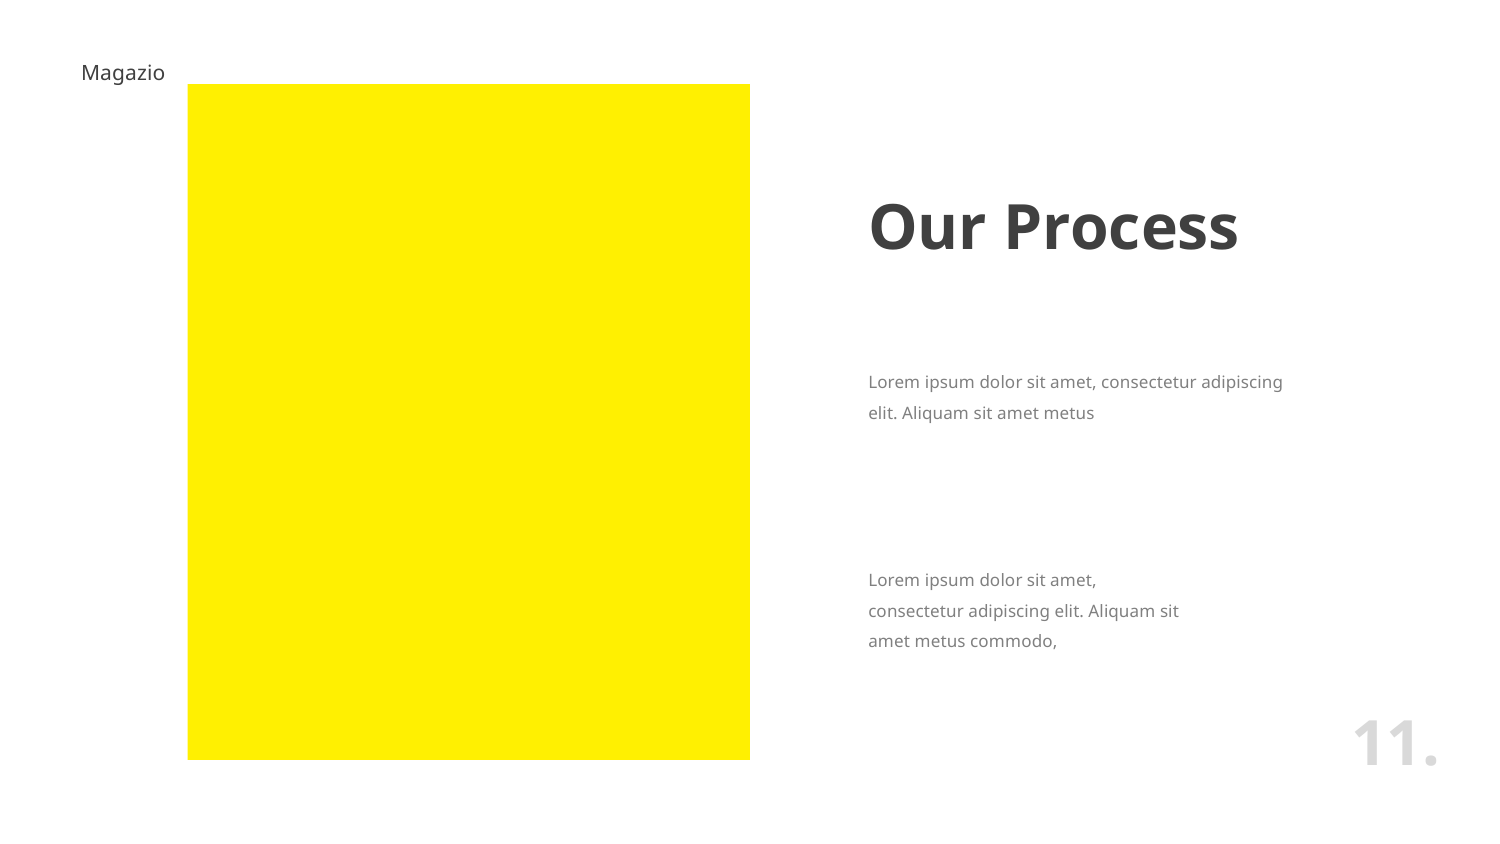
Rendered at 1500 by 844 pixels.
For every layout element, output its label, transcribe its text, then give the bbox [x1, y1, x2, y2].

text_box Lorem ipsum dolor sit amet, consectetur adipiscing elit. Aliquam sit amet metus commodo, [853, 551, 1200, 659]
text_box Magazio [66, 52, 257, 93]
picture [187, 84, 750, 760]
text_box Our Process [853, 179, 1365, 269]
text_box 11. [1336, 695, 1500, 786]
text_box Lorem ipsum dolor sit amet, consectetur adipiscing elit. Aliquam sit amet metus [853, 353, 1311, 431]
